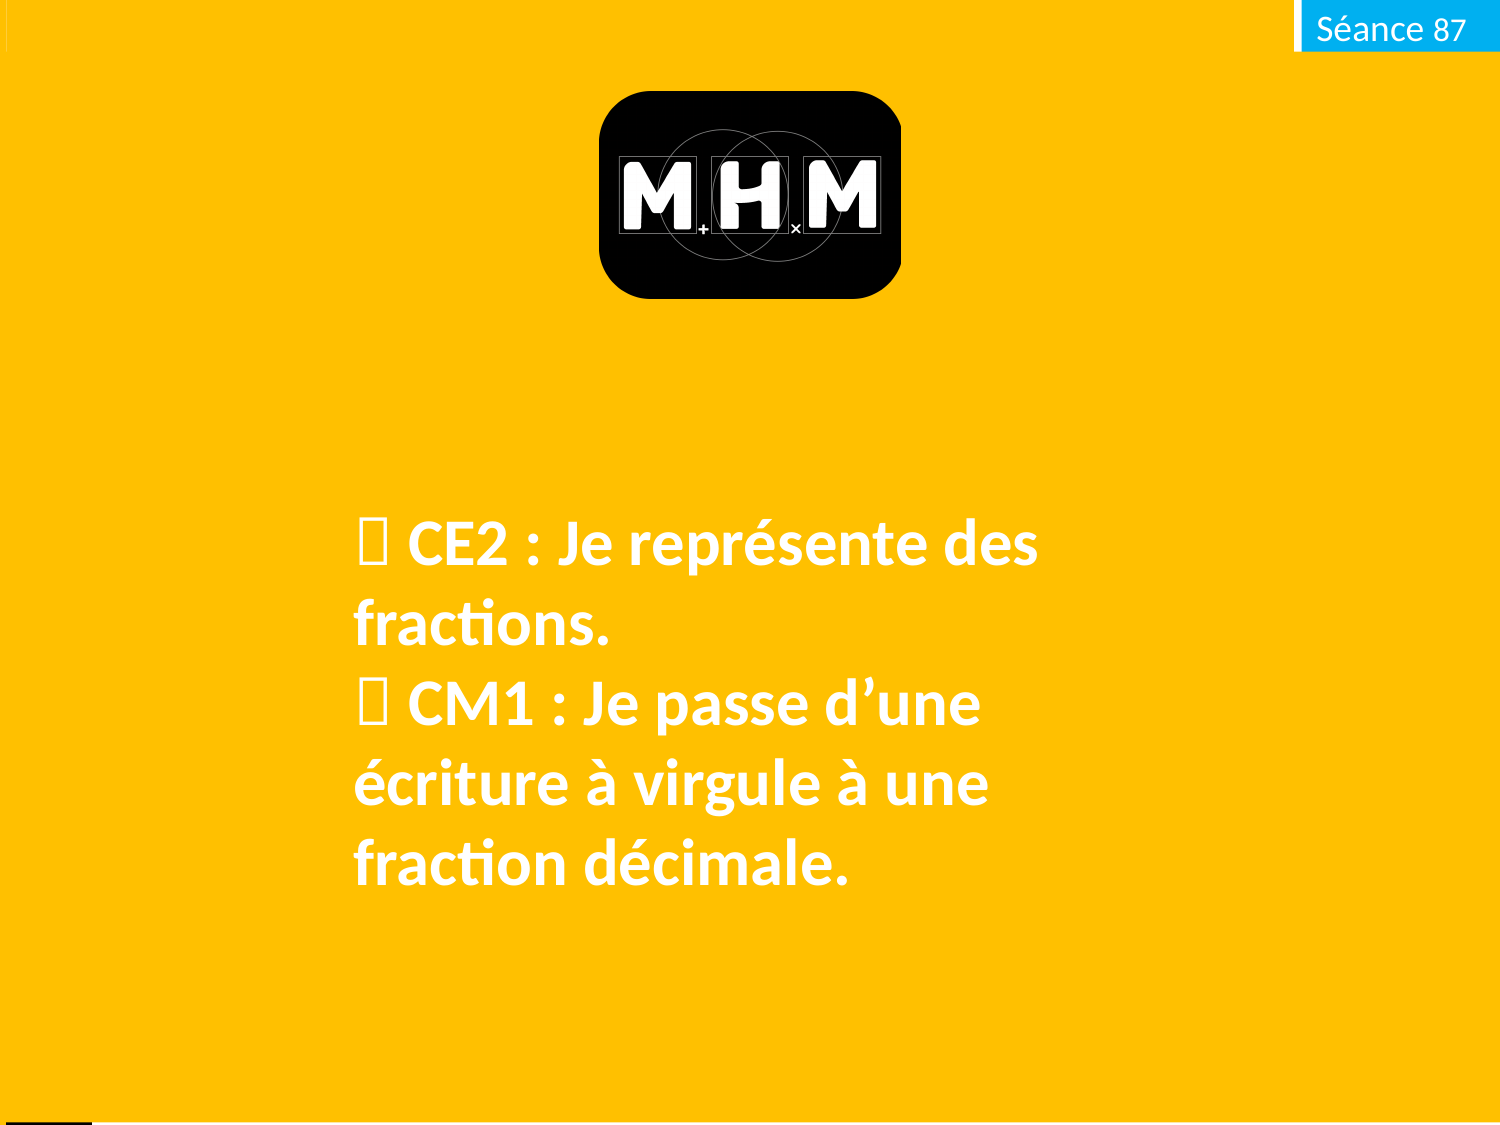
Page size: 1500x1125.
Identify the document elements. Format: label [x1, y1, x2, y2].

text_box [0, 51, 1500, 1123]
